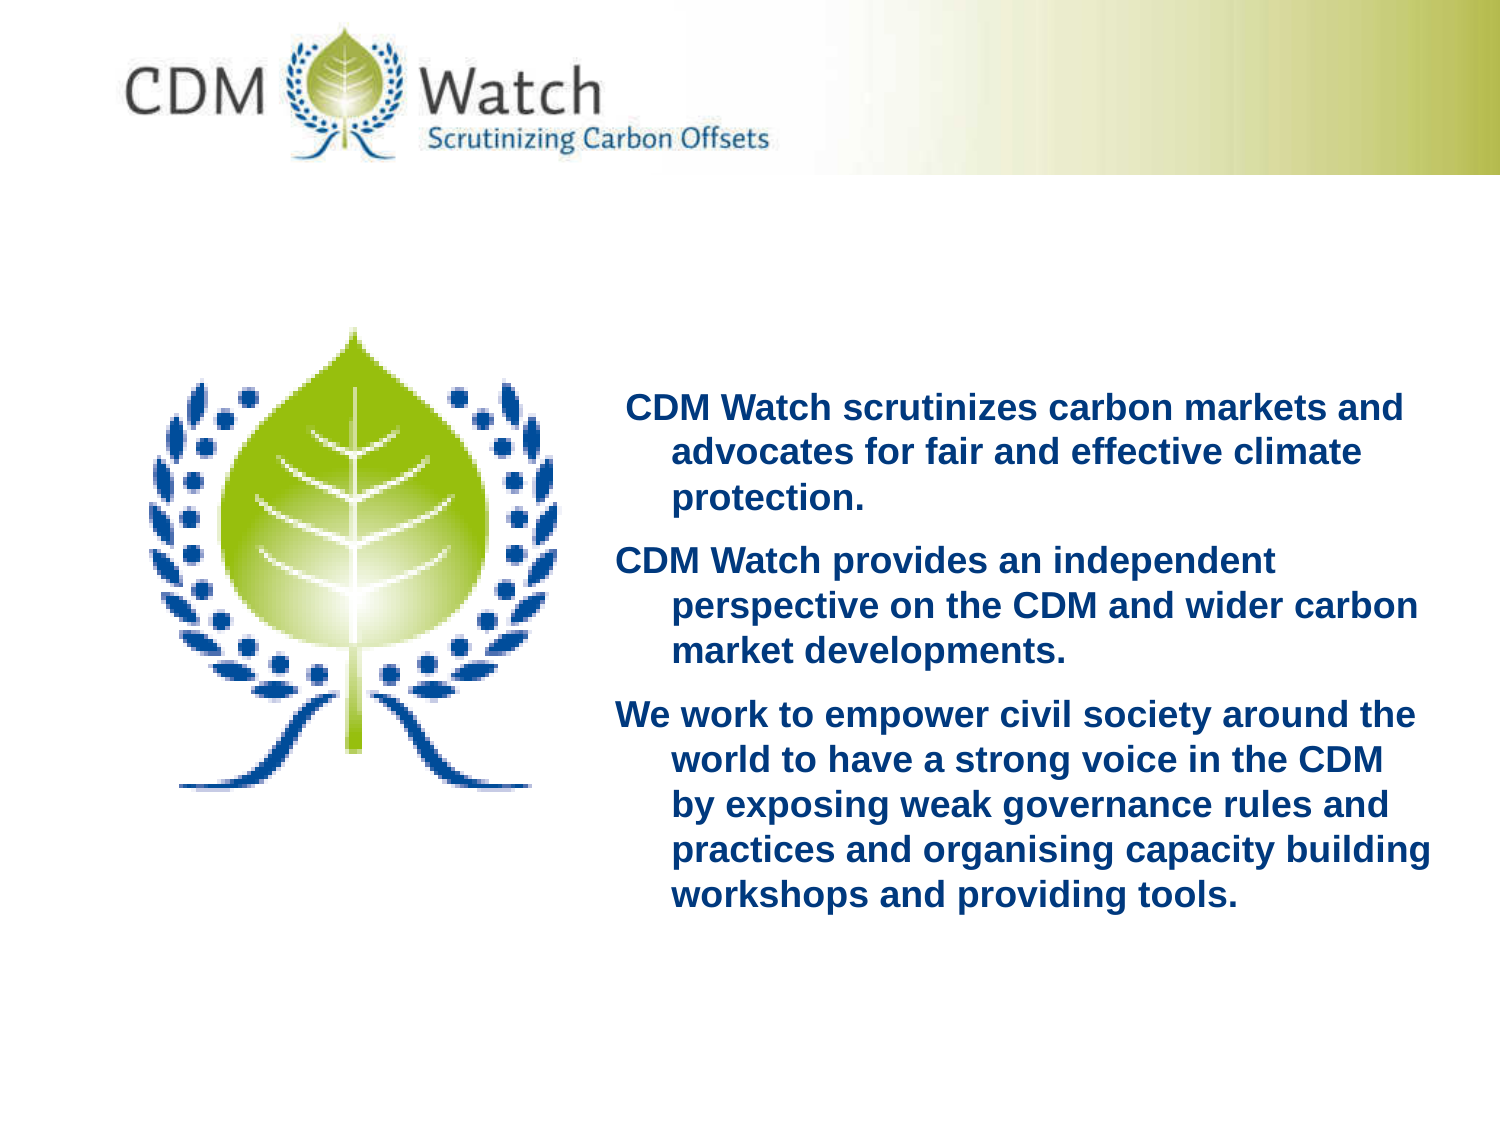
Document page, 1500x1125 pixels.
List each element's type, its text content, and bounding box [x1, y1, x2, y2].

subtitle CDM Watch scrutinizes carbon markets and advocates for fair and effective climate protection. CDM Watch provides an independent perspective on the CDM and wider carbon market developments. We work to empower civil society around the world to have a strong voice in the CDM by exposing weak governance rules and practices and organising capacity building workshops and providing tools. [599, 374, 1451, 963]
picture [87, 274, 588, 823]
picture [0, 0, 1500, 175]
